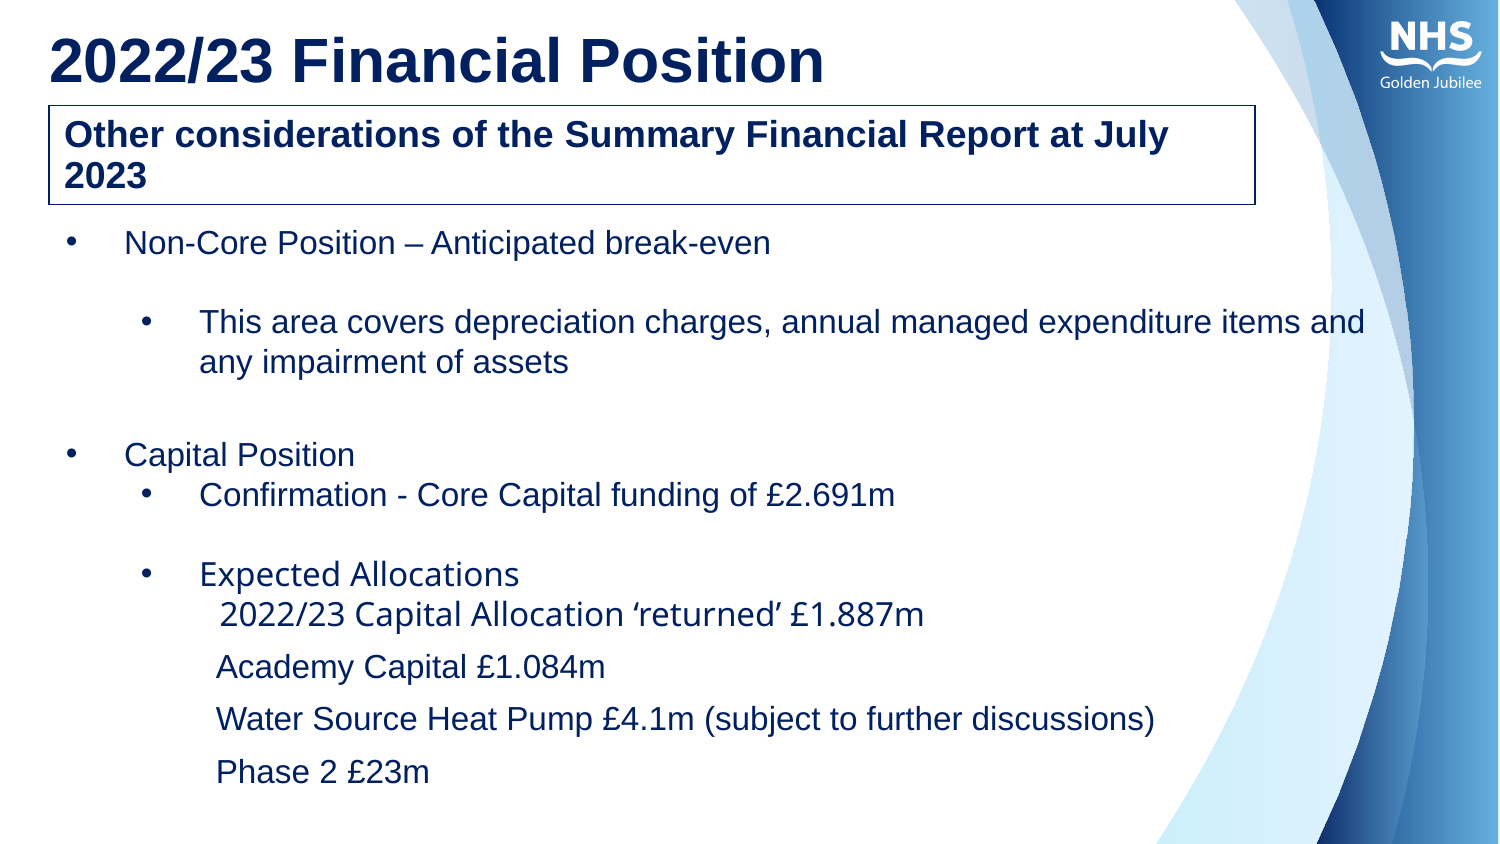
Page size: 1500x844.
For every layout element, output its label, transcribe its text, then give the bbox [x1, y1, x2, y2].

title 2022/23 Financial Position [49, 23, 1064, 95]
picture [1380, 21, 1482, 92]
table_header Other considerations of the Summary Financial Report at July 2023 [50, 106, 1254, 204]
text_box Non-Core Position – Anticipated break-even This area covers depreciation charges, annual managed expenditure items and any impairment of assets Capital Position Confirmation - Core Capital funding of £2.691m Expected Allocations 2022/23 Capital Allocation ‘returned’ £1.887m Academy Capital £1.084m Water Source Heat Pump £4.1m (subject to further discussions) Phase 2 £23m [49, 220, 1390, 828]
